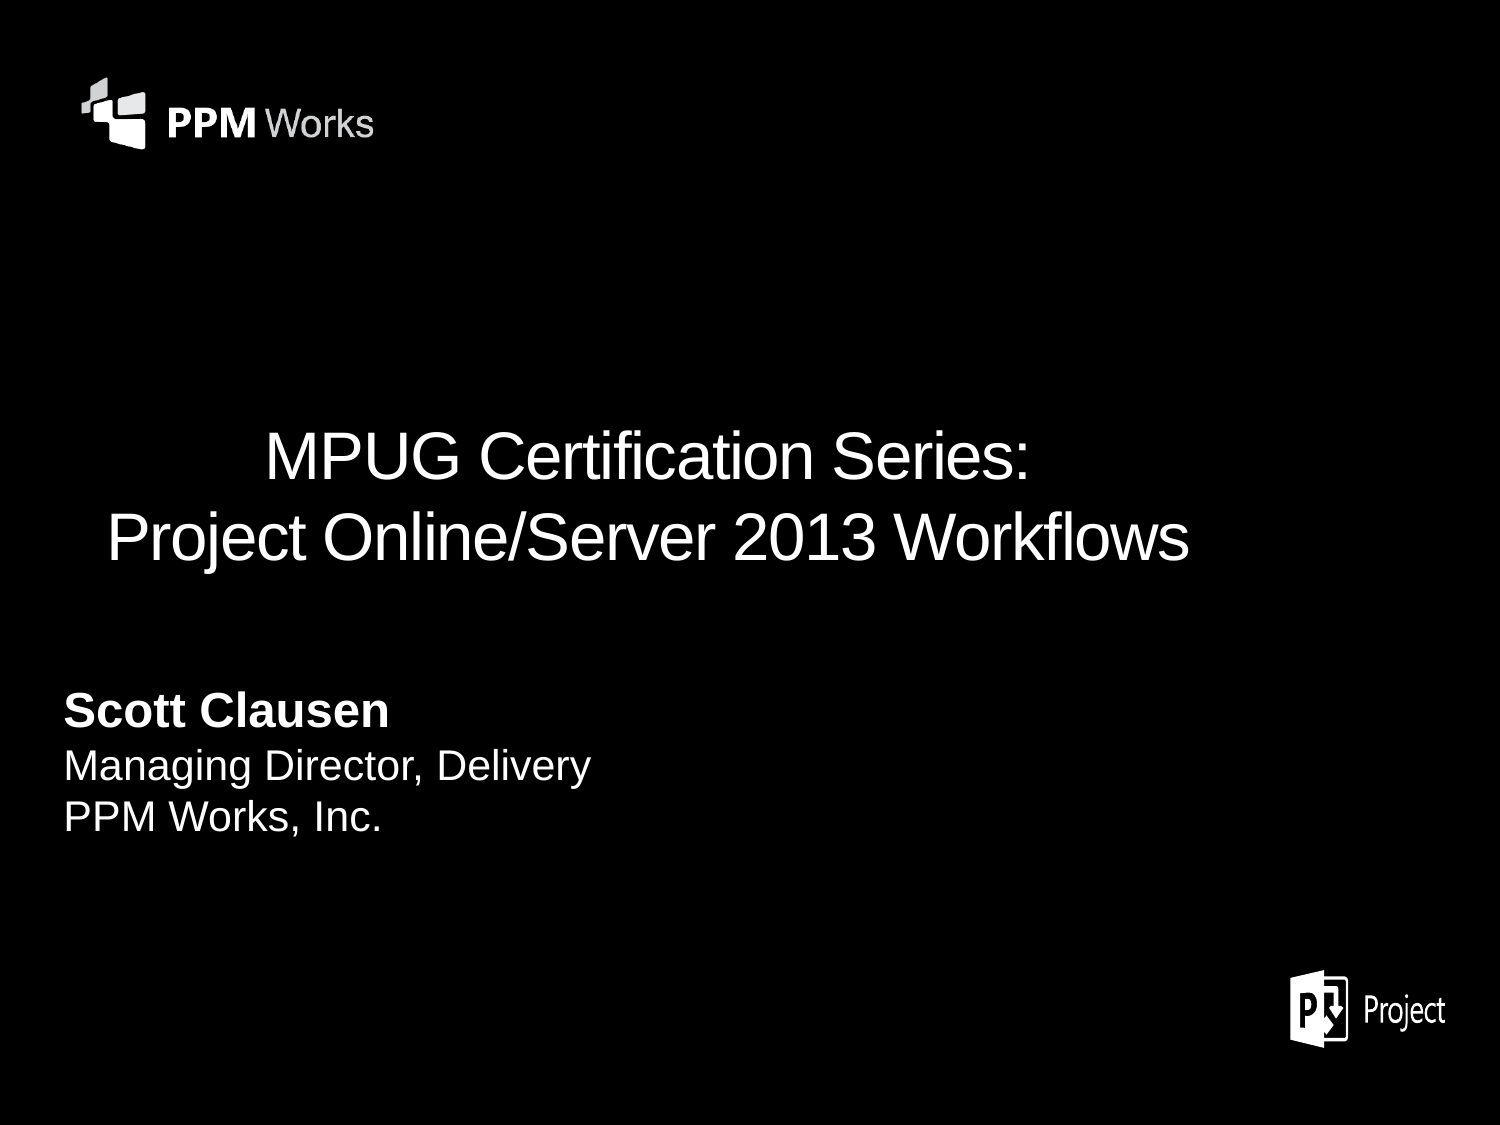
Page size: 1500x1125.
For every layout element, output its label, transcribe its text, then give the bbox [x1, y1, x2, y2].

list Scott Clausen Managing Director, Delivery PPM Works, Inc. [33, 654, 732, 876]
picture [0, 24, 470, 213]
title MPUG Certification Series: Project Online/Server 2013 Workflows [42, 396, 1256, 618]
